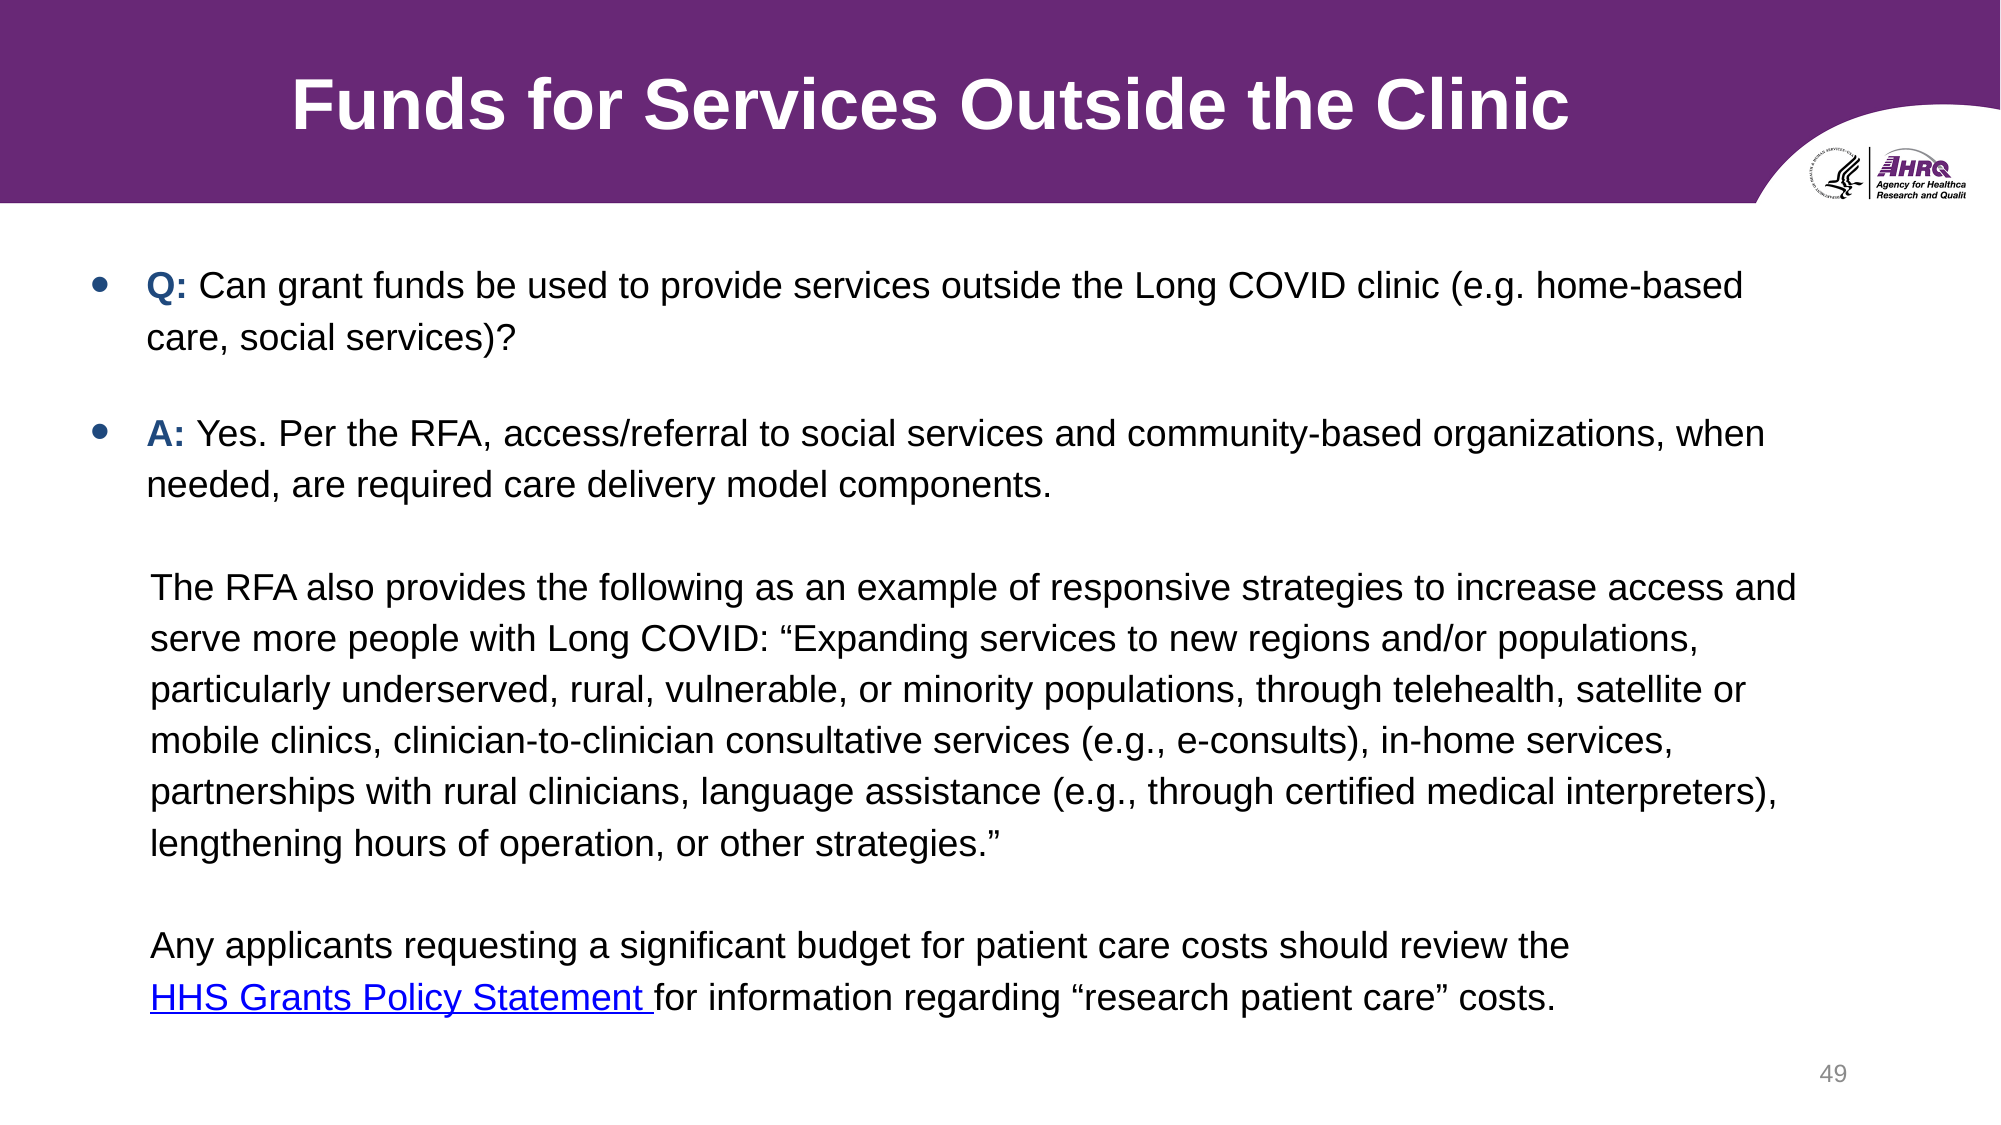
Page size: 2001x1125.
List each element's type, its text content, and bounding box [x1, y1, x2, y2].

list Q: Can grant funds be used to provide services outside the Long COVID clinic (e.g. home-based care, social services)? A: Yes. Per the RFA, access/referral to social services and community-based organizations, when needed, are required care delivery model components. The RFA also provides the following as an example of responsive strategies to increase access and serve more people with Long COVID: “Expanding services to new regions and/or populations, particularly underserved, rural, vulnerable, or minority populations, through telehealth, satellite or mobile clinics, clinician-to-clinician consultative services (e.g., e-consults), in-home services, partnerships with rural clinicians, language assistance (e.g., through certified medical interpreters), lengthening hours of operation, or other strategies.” Any applicants requesting a significant budget for patient care costs should review the HHS Grants Policy Statement for information regarding “research patient care” costs. [75, 247, 1850, 1100]
slide_number 49 [1412, 1042, 1863, 1103]
picture [0, 0, 2001, 1125]
title Funds for Services Outside the Clinic [112, 50, 1750, 152]
